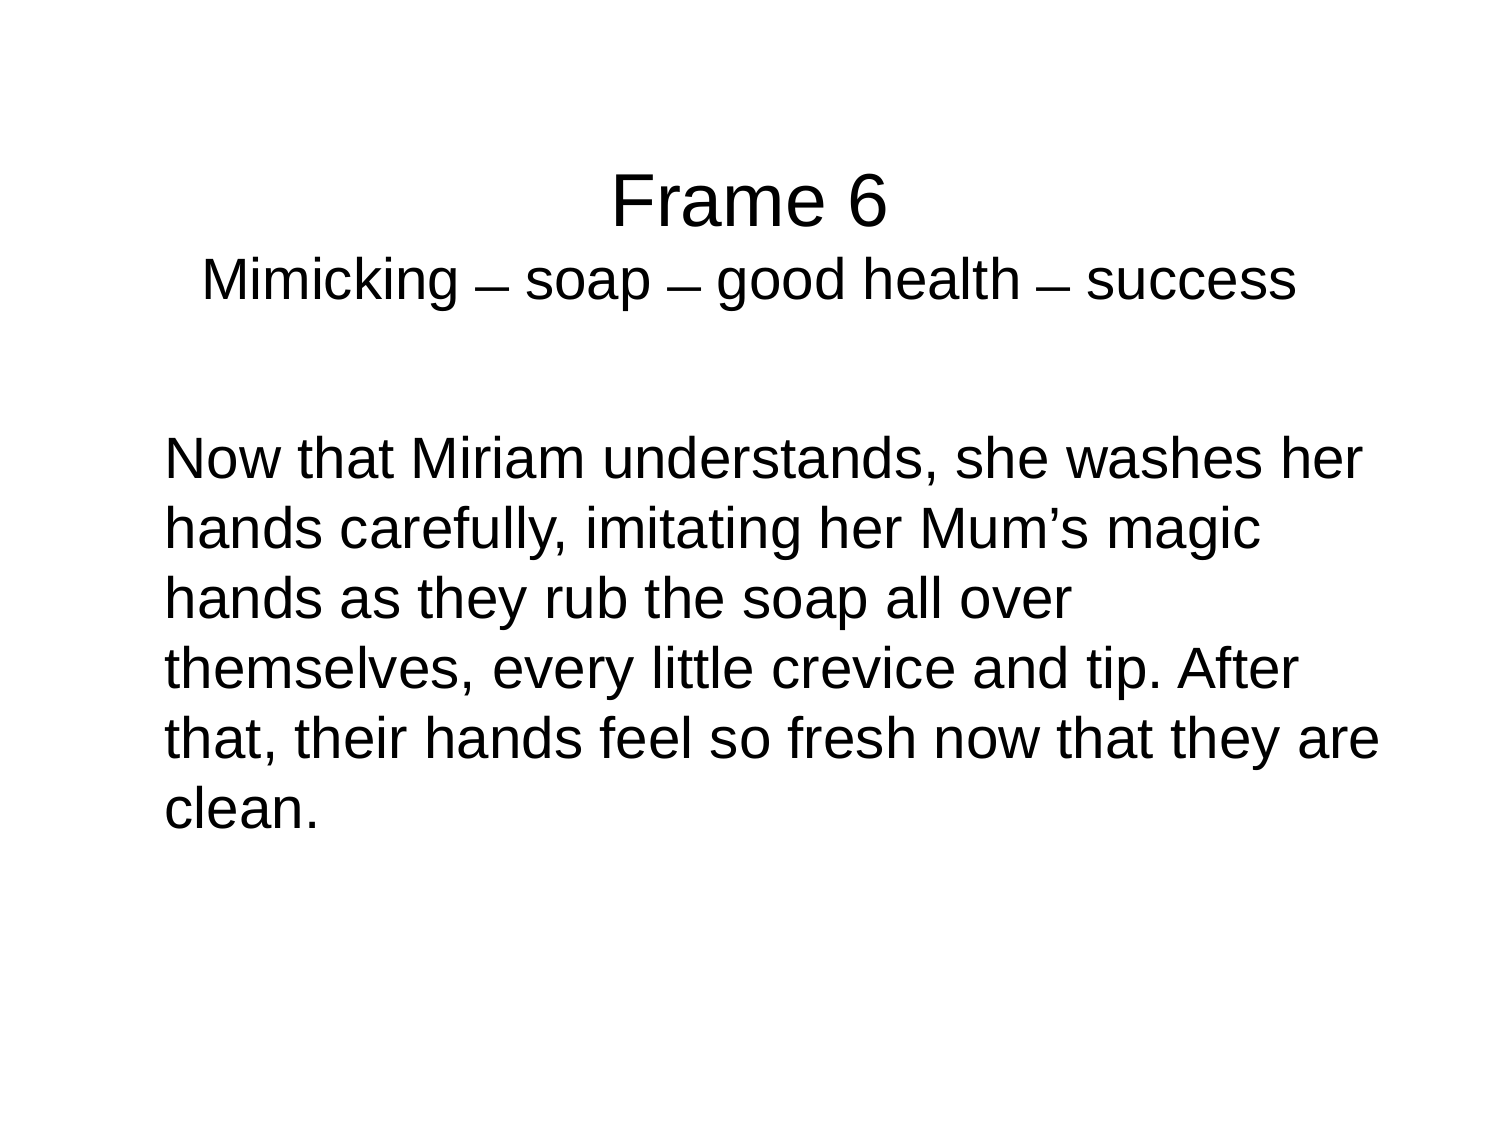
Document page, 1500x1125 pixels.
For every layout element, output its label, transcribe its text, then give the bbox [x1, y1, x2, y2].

title Frame 6 Mimicking ̶ soap ̶ good health ̶ success [75, 137, 1425, 325]
text_box Now that Miriam understands, she washes her hands carefully, imitating her Mum’s magic hands as they rub the soap all over themselves, every little crevice and tip. After that, their hands feel so fresh now that they are clean. [150, 412, 1400, 848]
